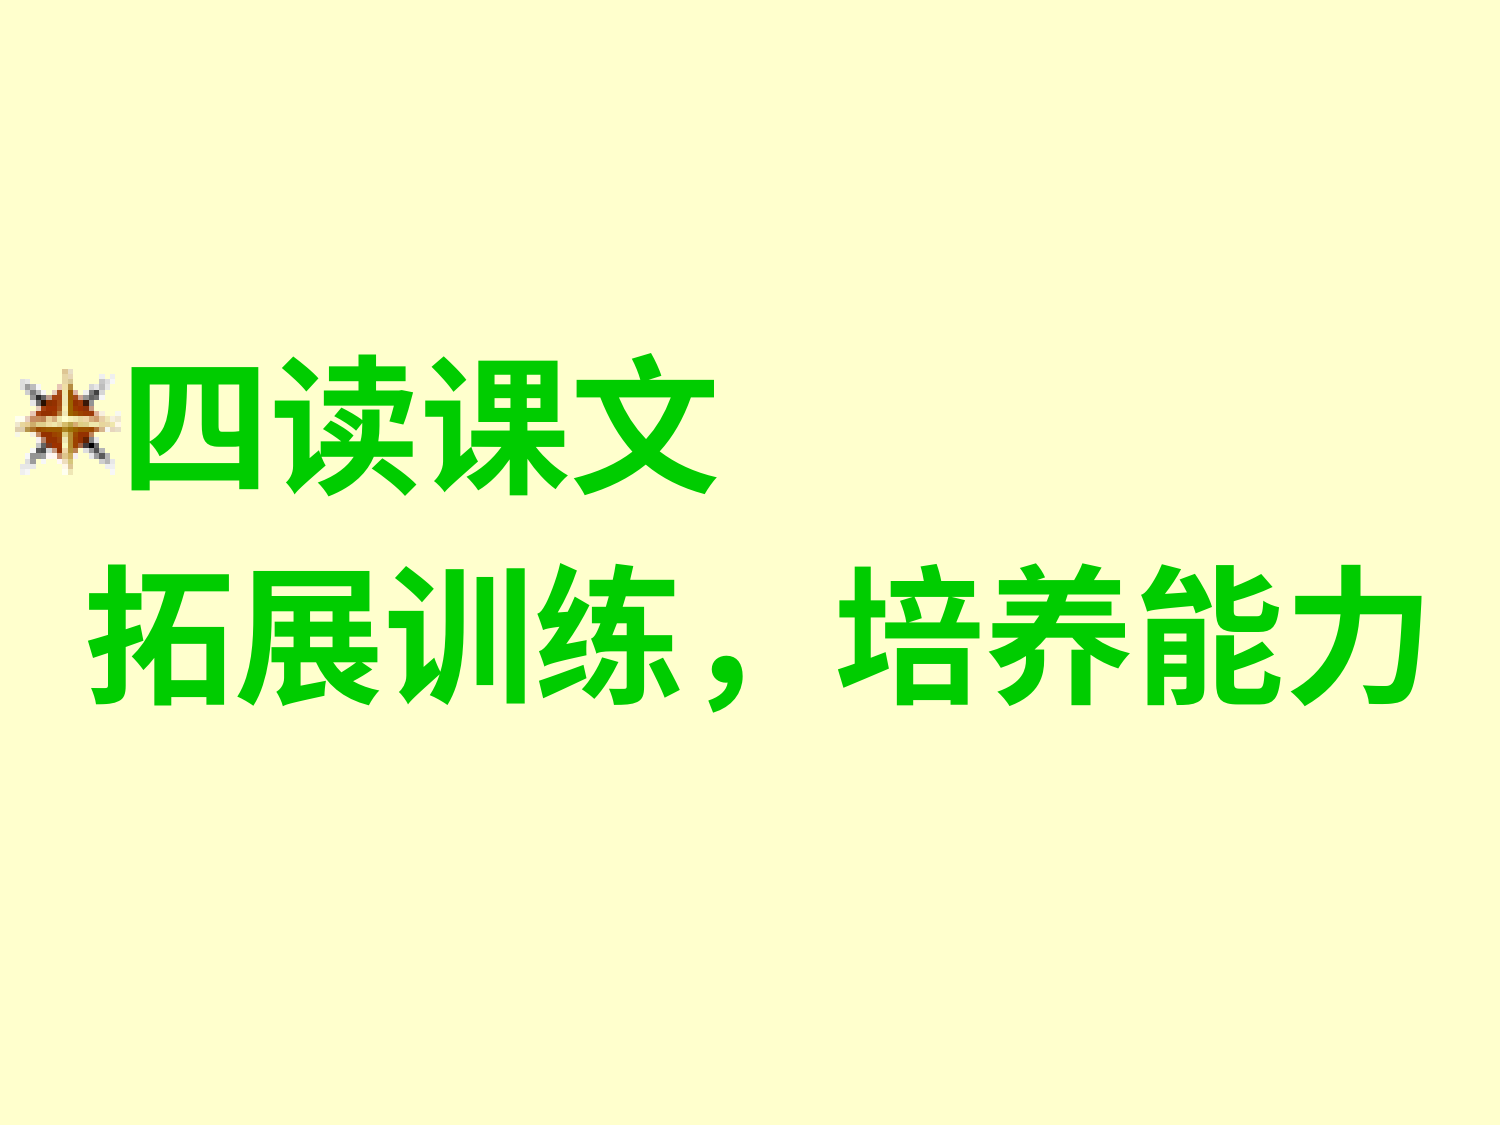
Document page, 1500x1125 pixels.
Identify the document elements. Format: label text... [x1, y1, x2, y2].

list 四读课文 拓展训练，培养能力 [0, 324, 1500, 1001]
picture [15, 369, 121, 475]
